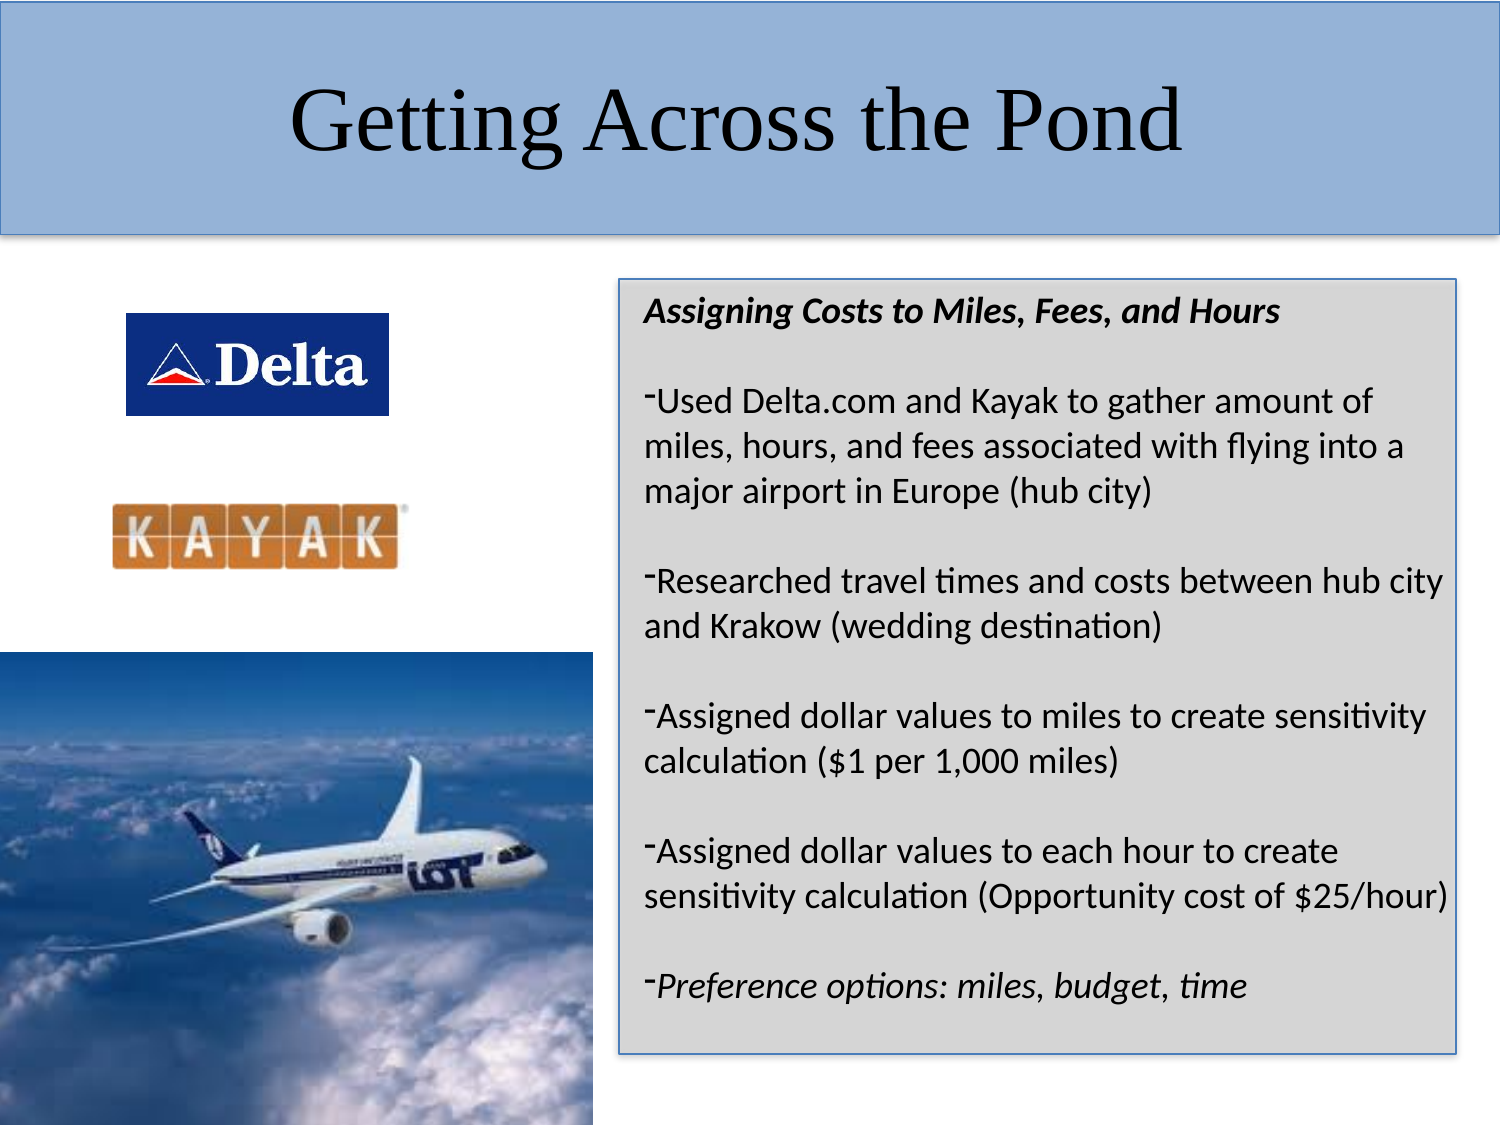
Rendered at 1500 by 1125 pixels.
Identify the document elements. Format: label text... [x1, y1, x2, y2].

text_box [618, 278, 1457, 1055]
picture [0, 651, 593, 1125]
picture [74, 466, 445, 606]
text_box Assigning Costs to Miles, Fees, and Hours Used Delta.com and Kayak to gather amount of miles, hours, and fees associated with flying into a major airport in Europe (hub city) Researched travel times and costs between hub city and Krakow (wedding destination) Assigned dollar values to miles to create sensitivity calculation ($1 per 1,000 miles) Assigned dollar values to each hour to create sensitivity calculation (Opportunity cost of $25/hour) Preference options: miles, budget, time [629, 279, 1477, 1125]
picture [126, 312, 390, 416]
text_box Getting Across the Pond [62, 20, 1413, 208]
text_box [0, 1, 1500, 235]
